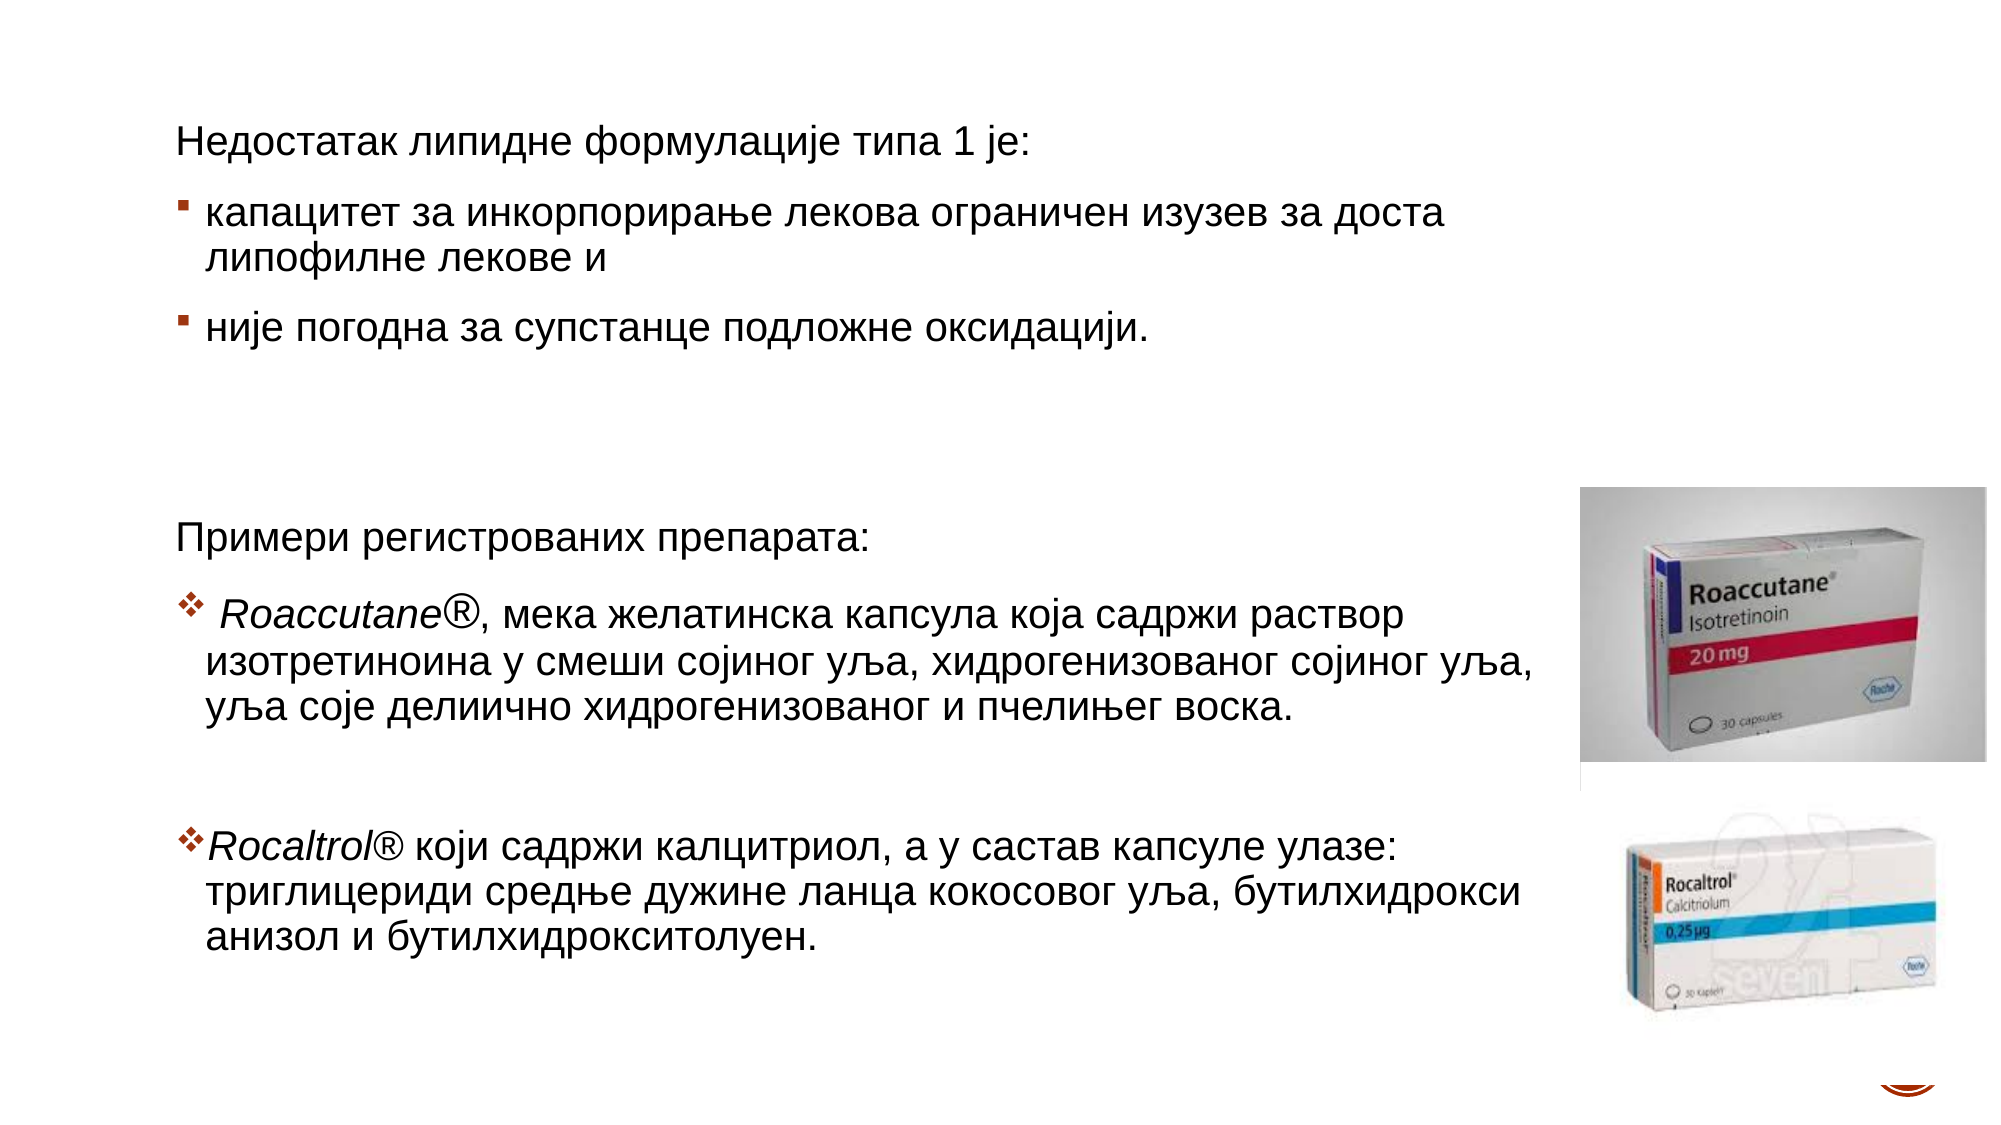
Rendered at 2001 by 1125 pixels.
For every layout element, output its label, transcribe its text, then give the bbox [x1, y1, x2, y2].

picture [1580, 487, 1988, 1085]
list Недостатак липидне формулације типа 1 је: капацитет за инкорпорирање лекова ограничен изузев за доста липофилне лекове и није погодна за супстанце подложне оксидацији. Примери регистрованих препарата: Roaccutane®, мека желатинска капсула која садржи раствор изотретиноина у смеши сојиног уља, хидрогенизованог сојиног уља, уља соје делиично хидрогенизованог и пчелињег воска. Rocaltrol® који садржи калцитриол, а у састав капсуле улазе: триглицериди средње дужине ланца кокосовог уља, бутилхидрокси анизол и бутилхидрокситолуен. [160, 112, 1596, 1057]
